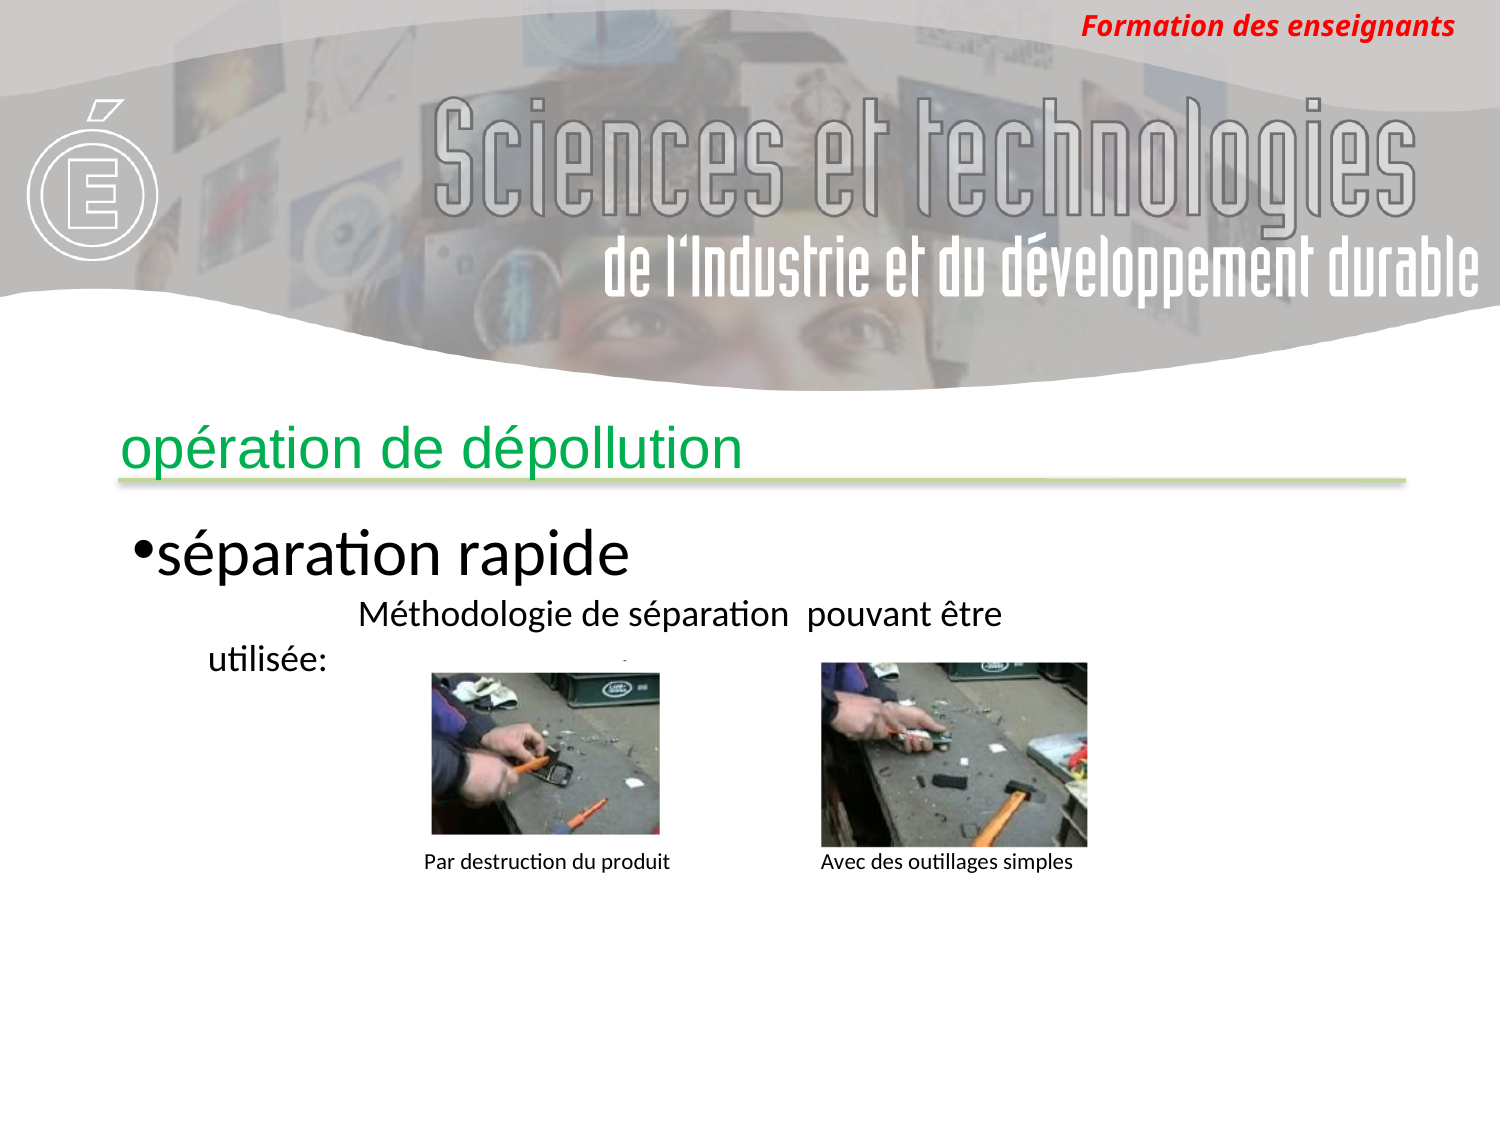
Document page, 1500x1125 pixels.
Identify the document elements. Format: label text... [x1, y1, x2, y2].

title opération de dépollution [105, 398, 1219, 493]
text_box séparation rapide Méthodologie de séparation pouvant être utilisée: [118, 501, 1128, 686]
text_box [187, 659, 1306, 929]
